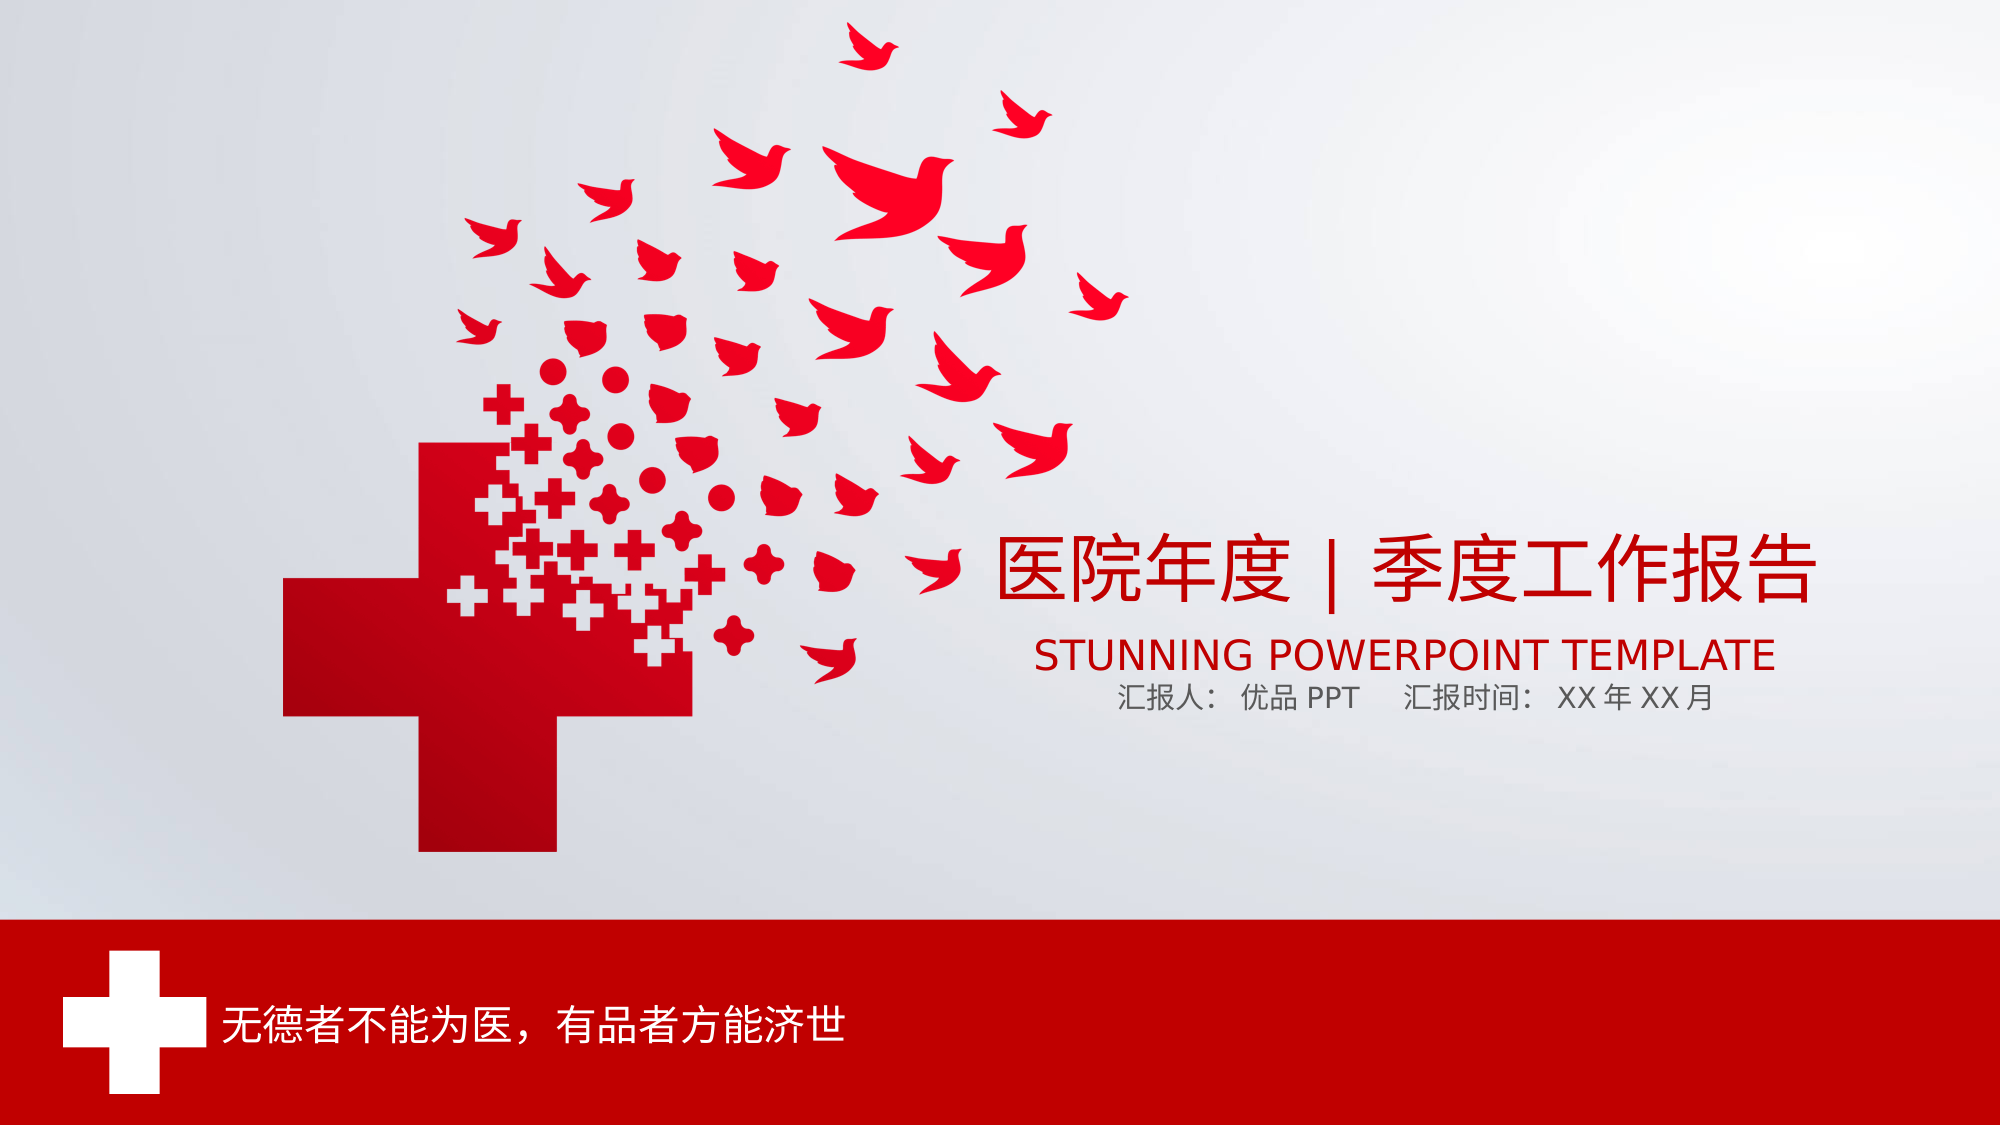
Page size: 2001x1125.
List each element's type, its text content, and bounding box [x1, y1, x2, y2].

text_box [62, 950, 207, 1094]
picture [0, 0, 2000, 919]
text_box STUNNING POWERPOINT TEMPLATE [1129, 621, 1822, 686]
text_box 医院年度|季度工作报告 [1129, 512, 1847, 621]
text_box [0, 919, 2000, 1125]
text_box 无德者不能为医，有品者方能济世 [207, 991, 1089, 1057]
text_box 汇报人： 优品PPT 汇报时间：XX年XX月 [1129, 672, 1792, 723]
